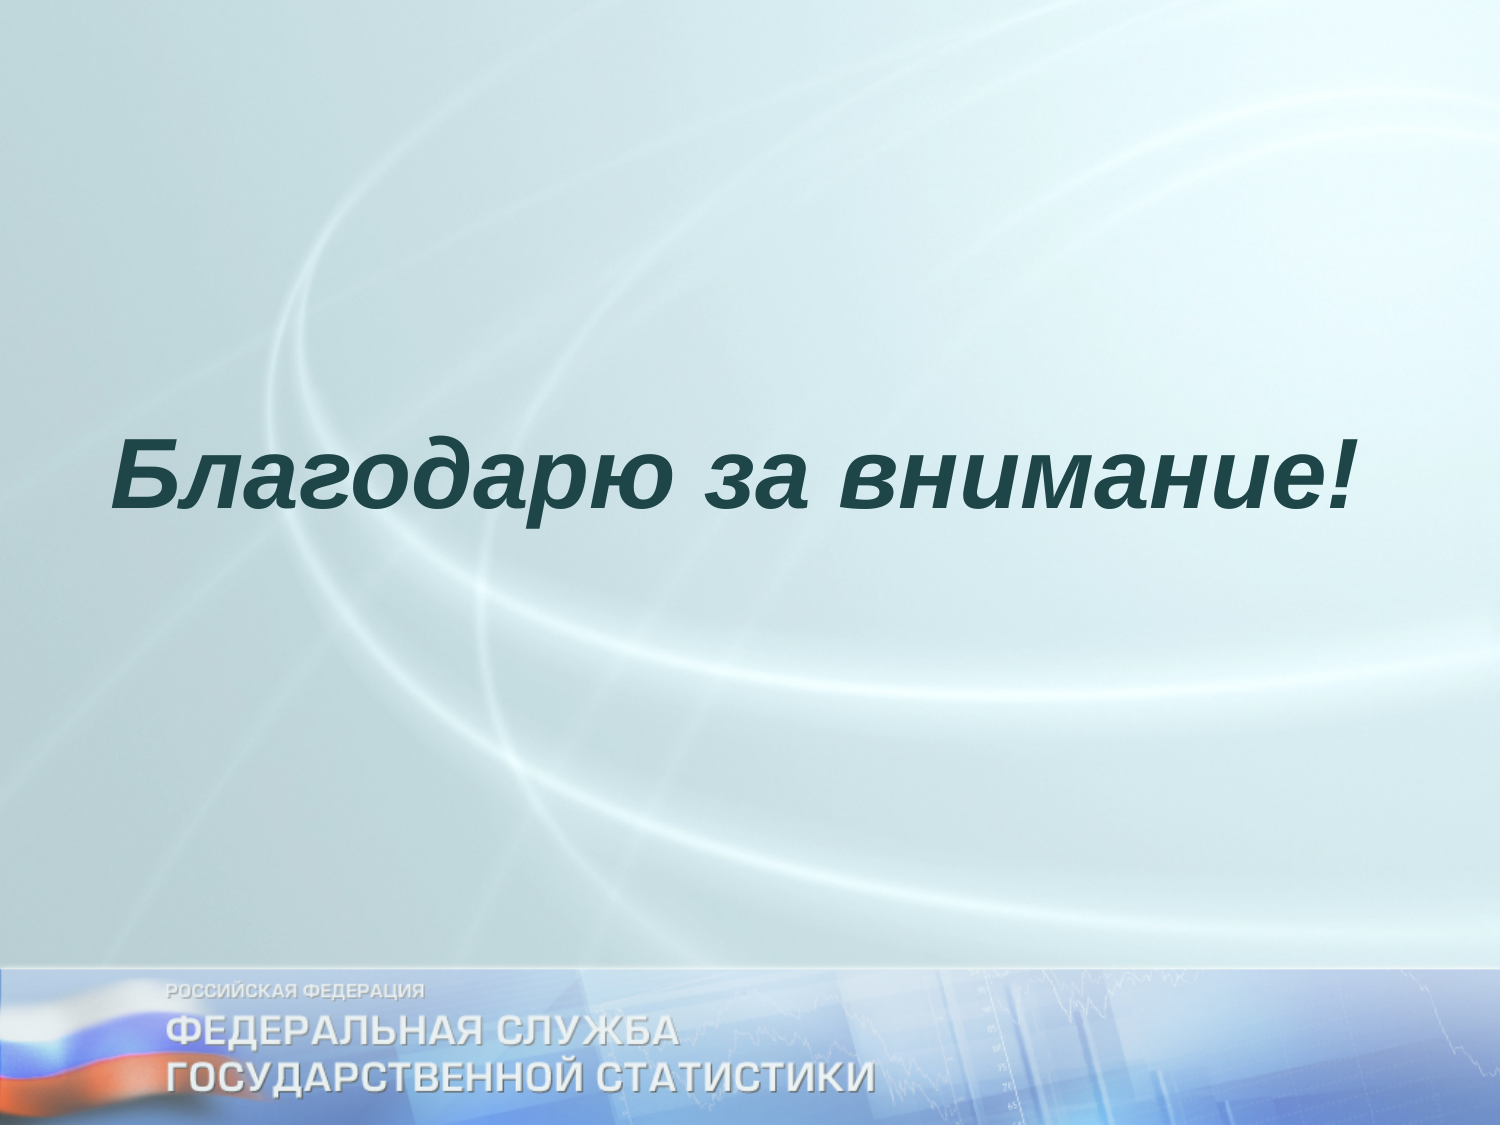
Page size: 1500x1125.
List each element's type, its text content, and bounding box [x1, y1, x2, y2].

text_box Благодарю за внимание! [64, 408, 1406, 509]
picture [0, 0, 1500, 1125]
